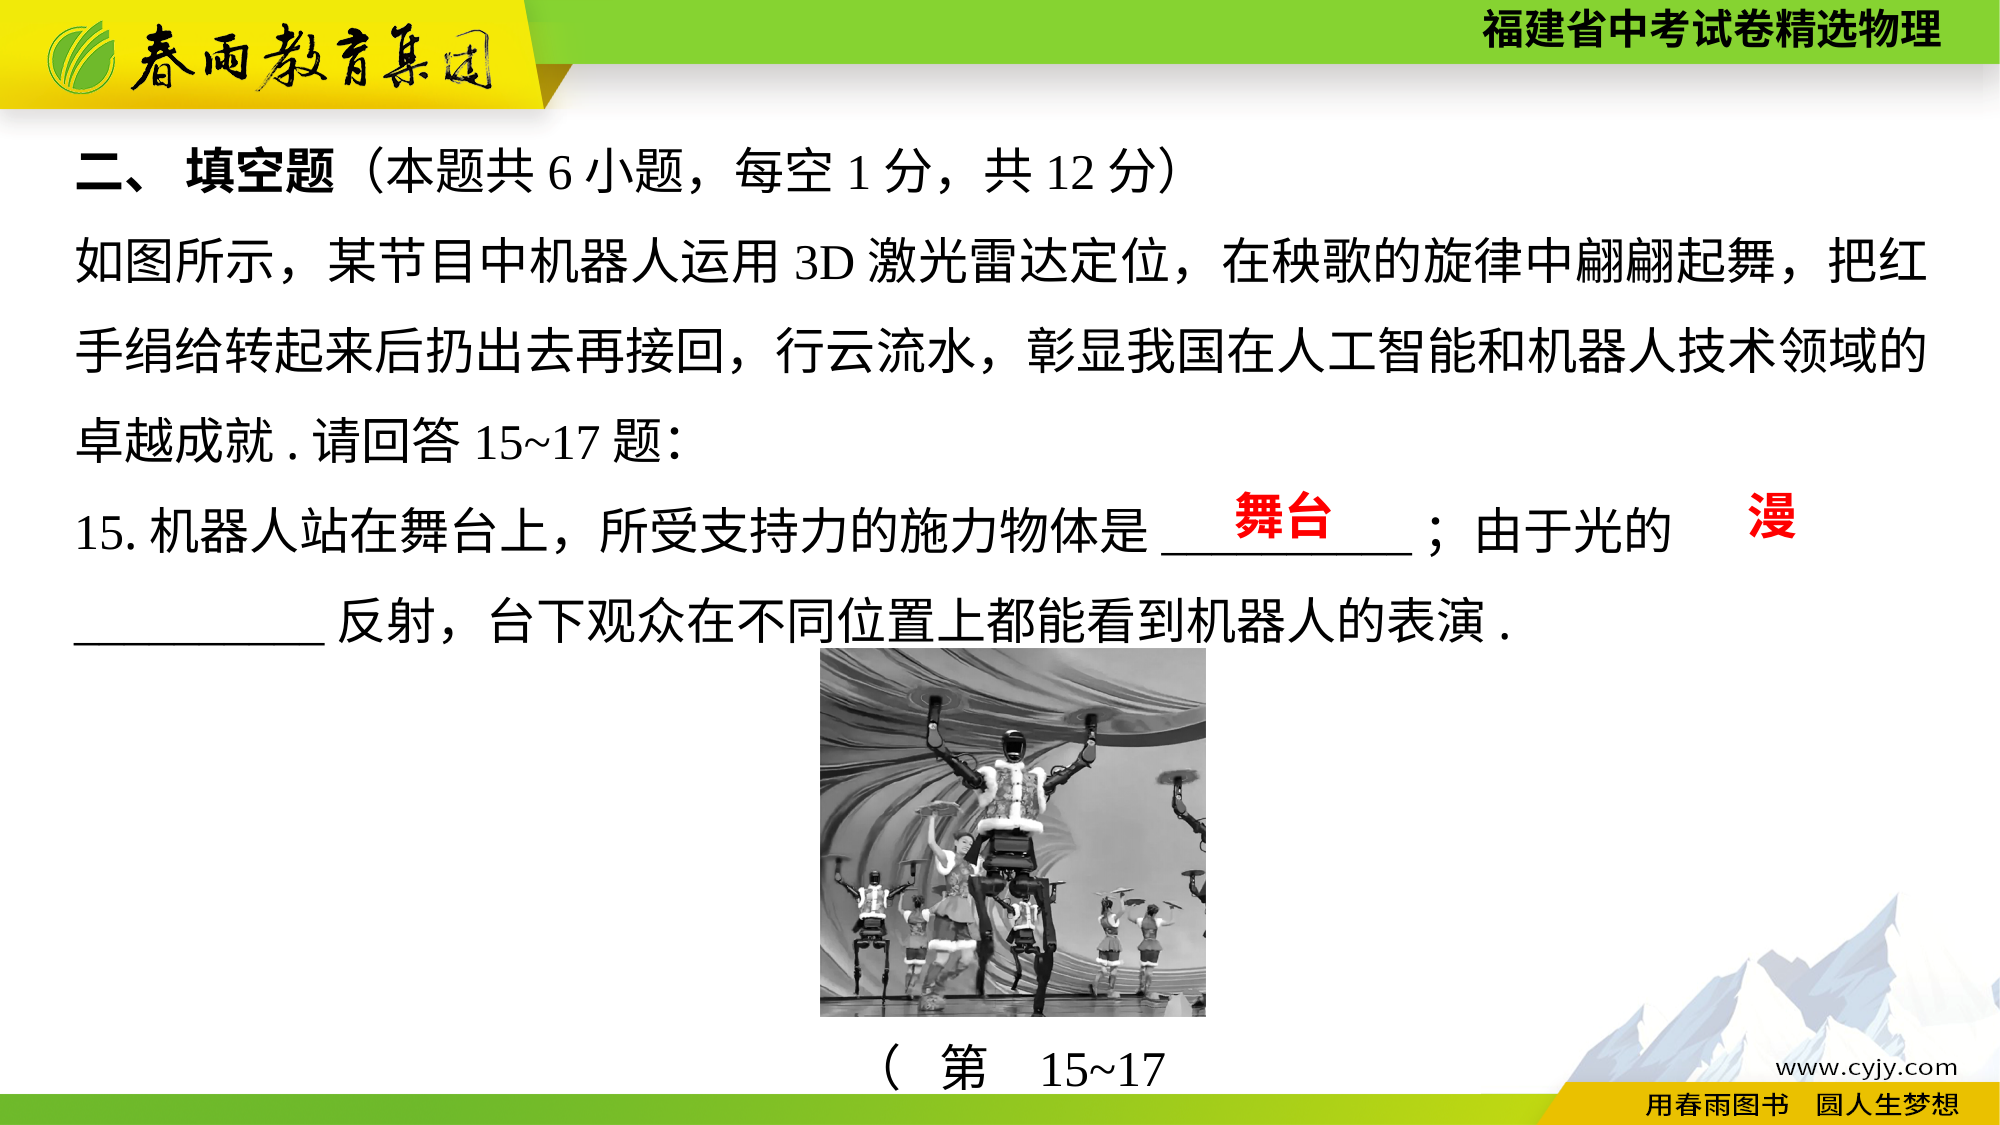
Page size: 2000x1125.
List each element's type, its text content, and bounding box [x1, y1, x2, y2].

text_box （第15~17题） [836, 1030, 1193, 1105]
picture [0, 0, 2000, 1125]
text_box 漫 [1732, 477, 1813, 553]
list 二、 填空题（本题共6小题，每空1分，共12分） 如图所示，某节目中机器人运用3D激光雷达定位，在秧歌的旋律中翩翩起舞，把红手绢给转起来后扔出去再接回，行云流水，彰显我国在人工智能和机器人技术领域的卓越成就.请回答15~17题： 15.机器人站在舞台上，所受支持力的施力物体是__________；由于光的__________反射，台下观众在不同位置上都能看到机器人的表演. [59, 101, 1944, 716]
text_box 舞台 [1219, 477, 1350, 553]
